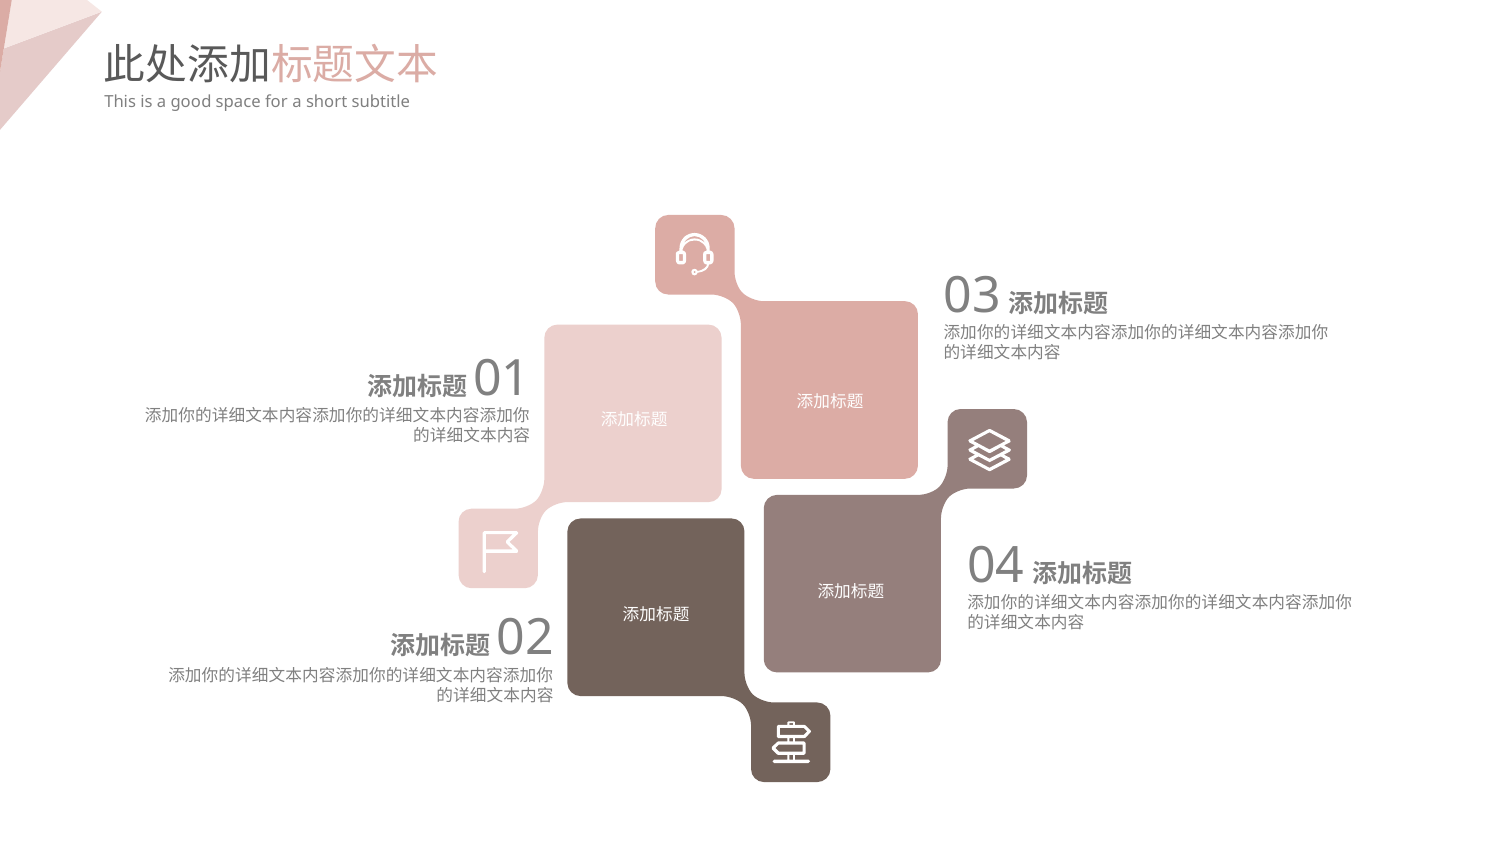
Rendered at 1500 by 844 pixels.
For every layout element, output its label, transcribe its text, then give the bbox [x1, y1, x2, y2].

text_box [458, 324, 722, 589]
text_box [482, 531, 519, 574]
text_box [567, 518, 831, 783]
text_box 此处添加标题文本 [102, 30, 454, 95]
text_box 添加标题 [563, 409, 706, 430]
text_box 添加标题01 添加你的详细文本内容添加你的详细文本内容添加你的详细文本内容 [140, 344, 531, 445]
text_box 添加标题 [759, 391, 902, 412]
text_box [0, 0, 102, 130]
text_box [655, 214, 918, 479]
text_box [763, 409, 1028, 673]
text_box [675, 232, 714, 276]
text_box 添加标题 [780, 580, 922, 601]
text_box 03 添加标题 添加你的详细文本内容添加你的详细文本内容添加你的详细文本内容 [943, 262, 1334, 363]
text_box 添加标题 [585, 604, 728, 625]
text_box [771, 721, 812, 764]
text_box [968, 429, 1011, 472]
text_box 04 添加标题 添加你的详细文本内容添加你的详细文本内容添加你的详细文本内容 [967, 531, 1357, 632]
text_box This is a good space for a short subtitle [102, 83, 426, 119]
text_box 添加标题02 添加你的详细文本内容添加你的详细文本内容添加你的详细文本内容 [163, 604, 554, 705]
